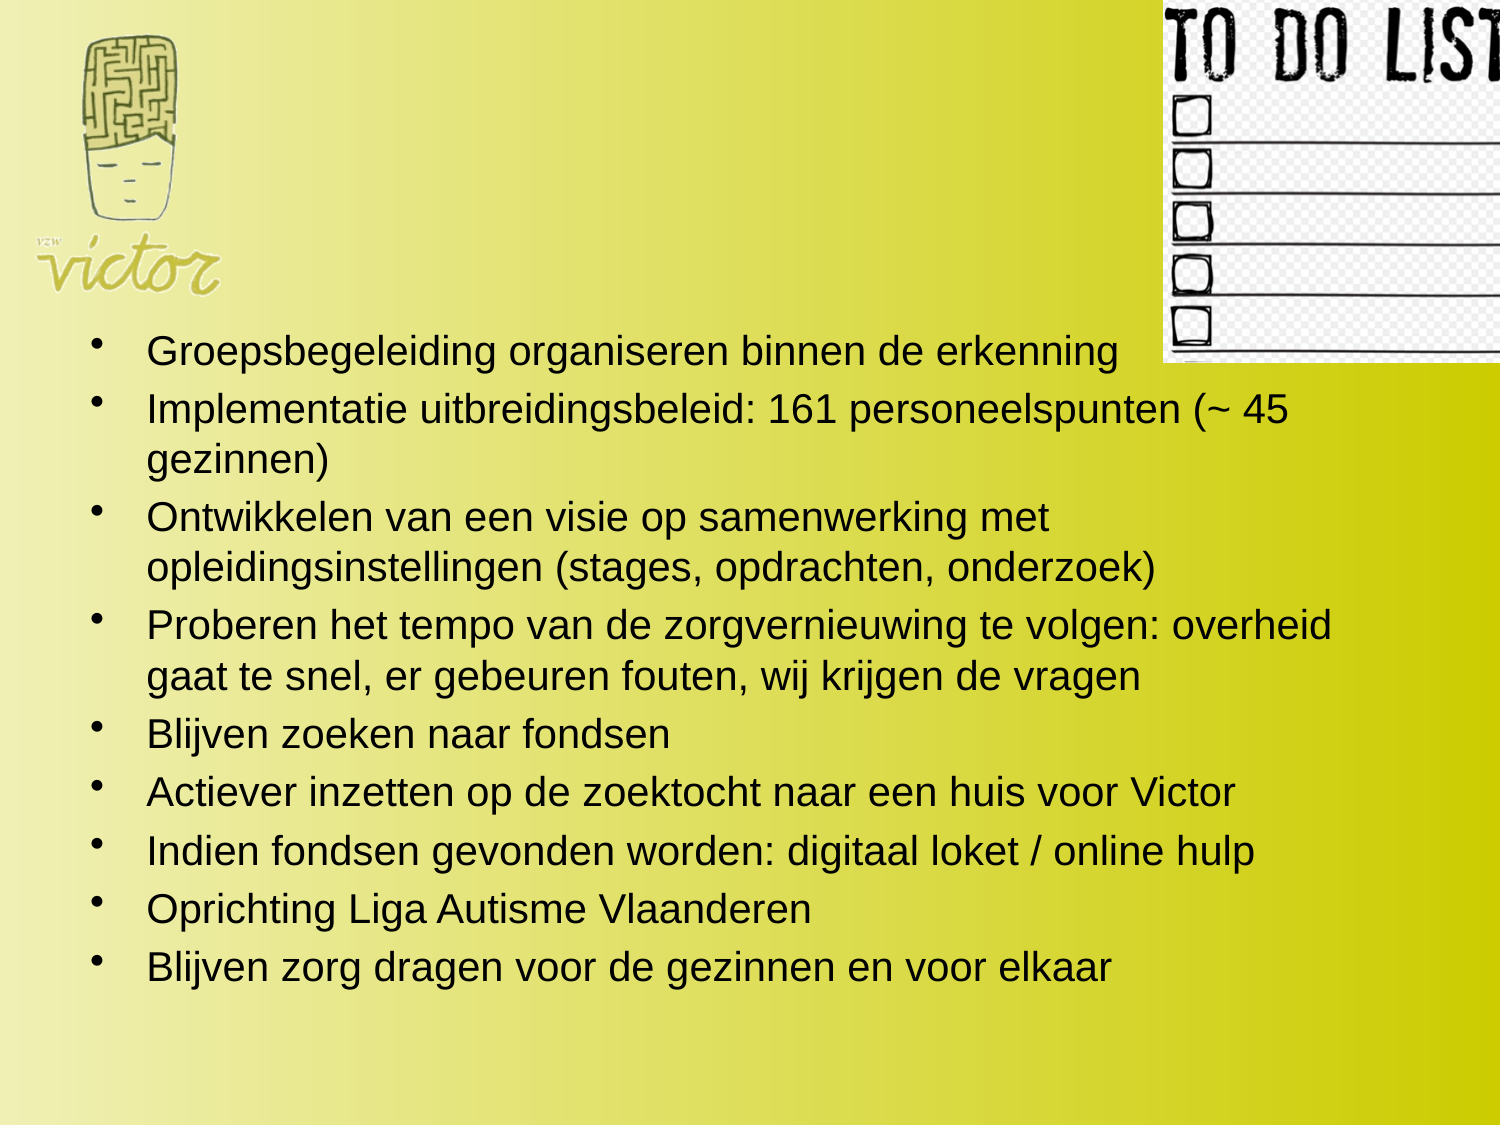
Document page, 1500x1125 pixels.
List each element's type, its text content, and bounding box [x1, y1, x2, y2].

picture [29, 30, 234, 303]
picture [1163, 0, 1500, 364]
list Groepsbegeleiding organiseren binnen de erkenning Implementatie uitbreidingsbeleid: 161 personeelspunten (~ 45 gezinnen) Ontwikkelen van een visie op samenwerking met opleidingsinstellingen (stages, opdrachten, onderzoek) Proberen het tempo van de zorgvernieuwing te volgen: overheid gaat te snel, er gebeuren fouten, wij krijgen de vragen Blijven zoeken naar fondsen Actiever inzetten op de zoektocht naar een huis voor Victor Indien fondsen gevonden worden: digitaal loket / online hulp Oprichting Liga Autisme Vlaanderen Blijven zorg dragen voor de gezinnen en voor elkaar [74, 262, 1426, 1006]
